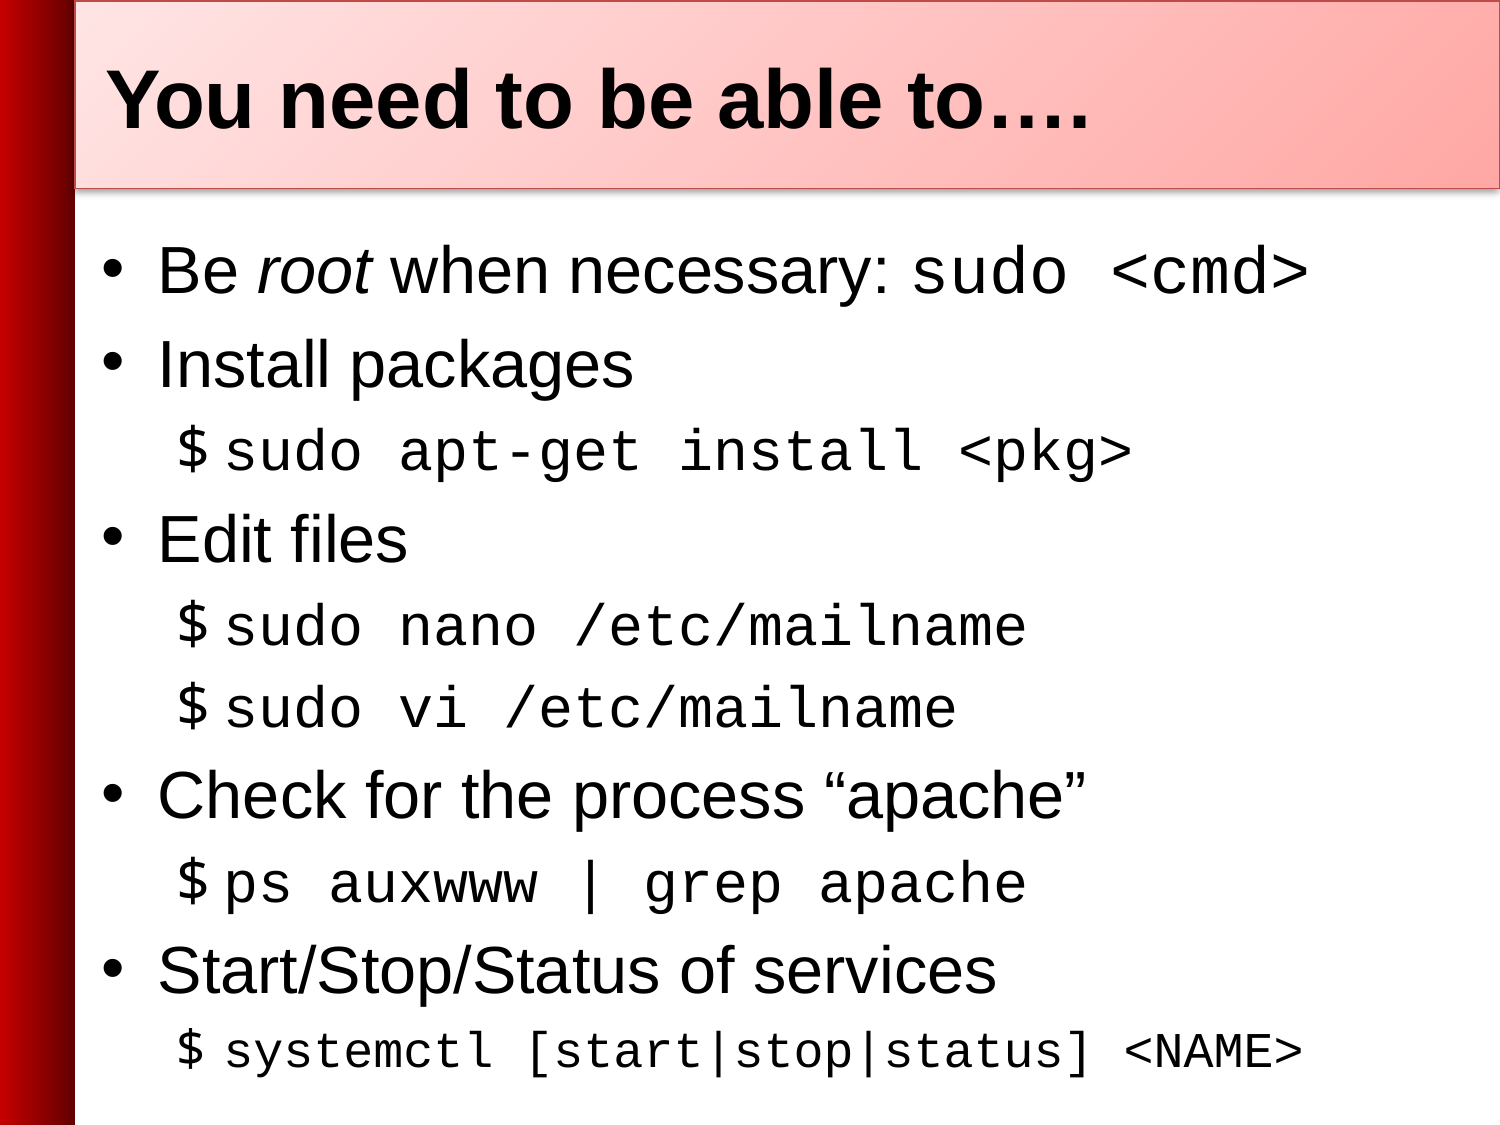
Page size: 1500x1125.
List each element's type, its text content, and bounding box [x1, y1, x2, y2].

list Be root when necessary: sudo <cmd> Install packages sudo apt-get install <pkg> Edit files sudo nano /etc/mailname sudo vi /etc/mailname Check for the process “apache” ps auxwww | grep apache Start/Stop/Status of services systemctl [start|stop|status] <NAME> [86, 219, 1470, 1116]
title You need to be able to…. [74, 0, 1500, 189]
